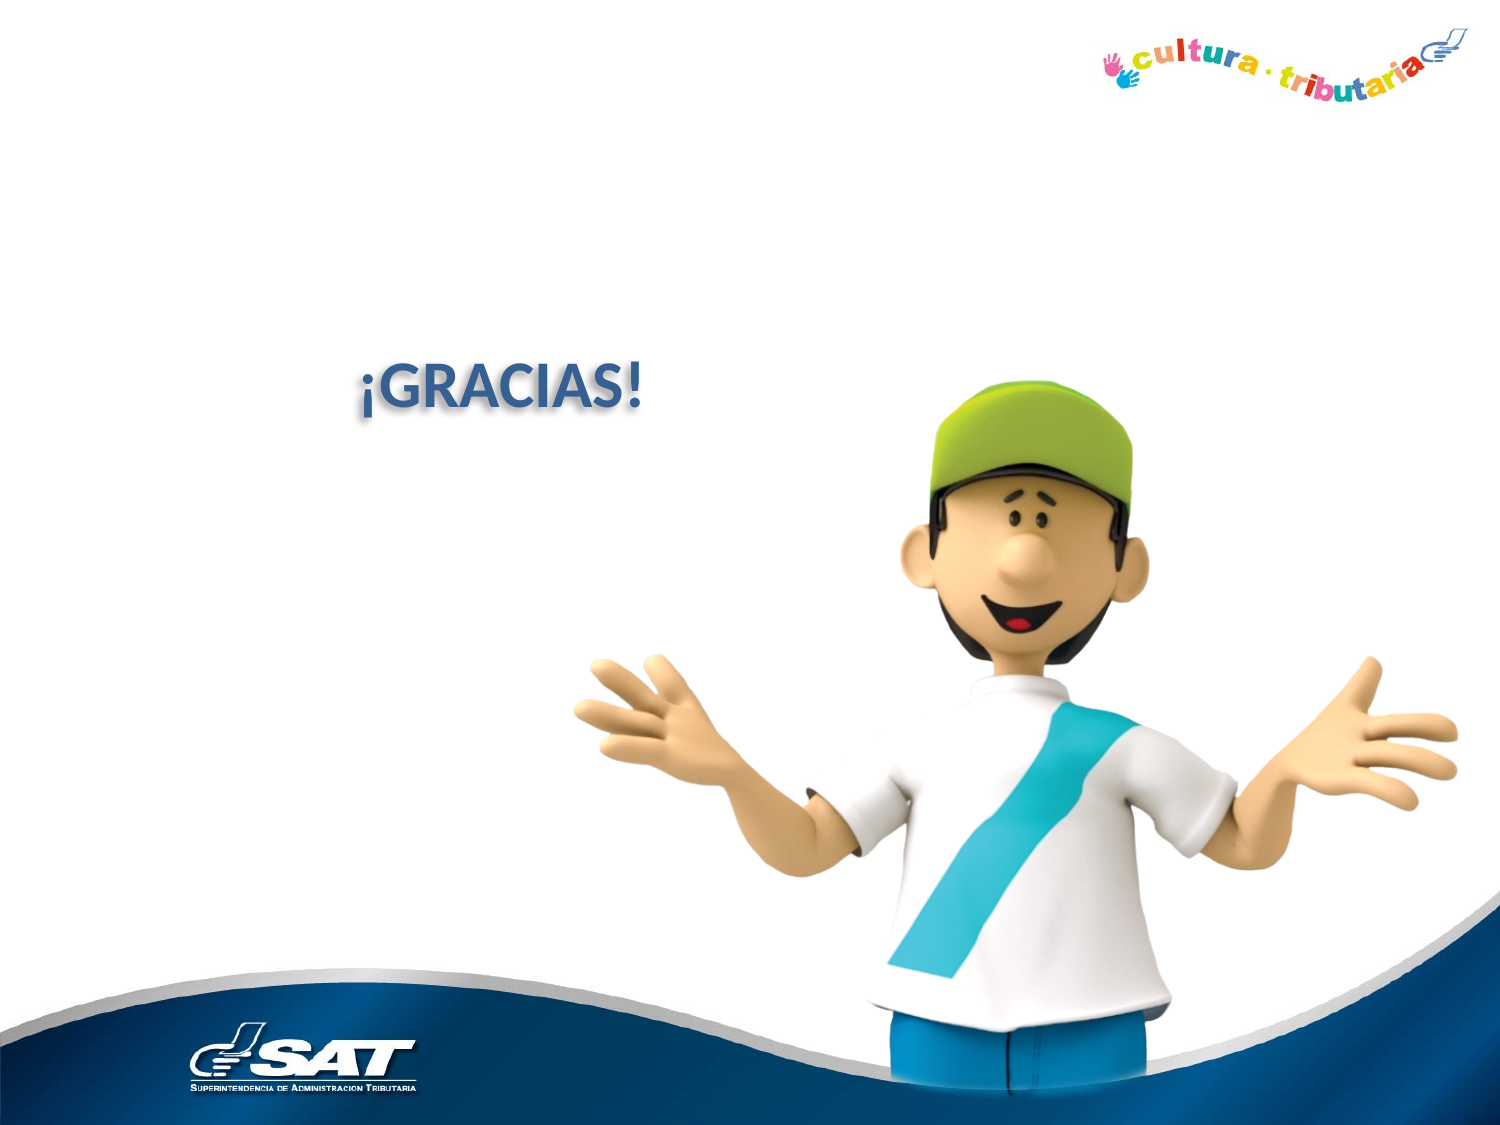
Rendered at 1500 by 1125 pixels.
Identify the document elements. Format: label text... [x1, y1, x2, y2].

text_box ¡GRACIAS! [171, 333, 833, 480]
picture [0, 0, 1500, 1125]
